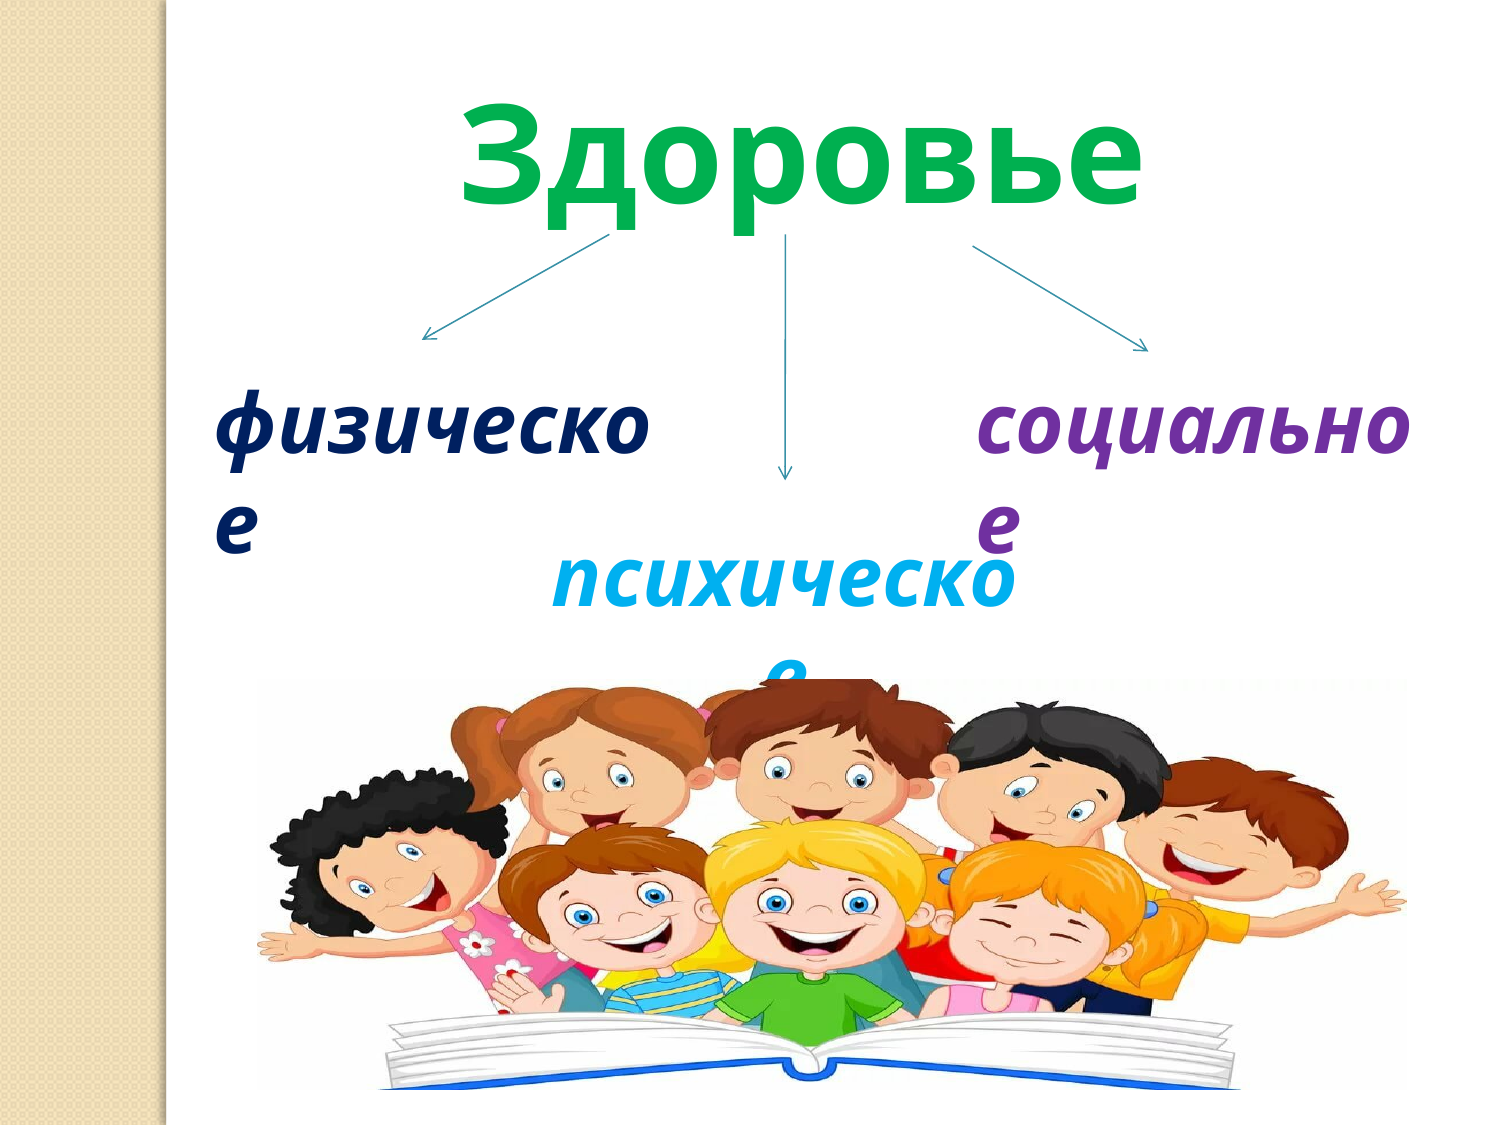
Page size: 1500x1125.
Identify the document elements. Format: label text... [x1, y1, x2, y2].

text_box физическое [199, 363, 668, 578]
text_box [972, 245, 1149, 352]
text_box Здоровье [351, 58, 1254, 239]
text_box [421, 234, 610, 341]
picture [257, 679, 1407, 1091]
text_box психическое [527, 515, 1043, 676]
text_box социальное [960, 363, 1442, 578]
